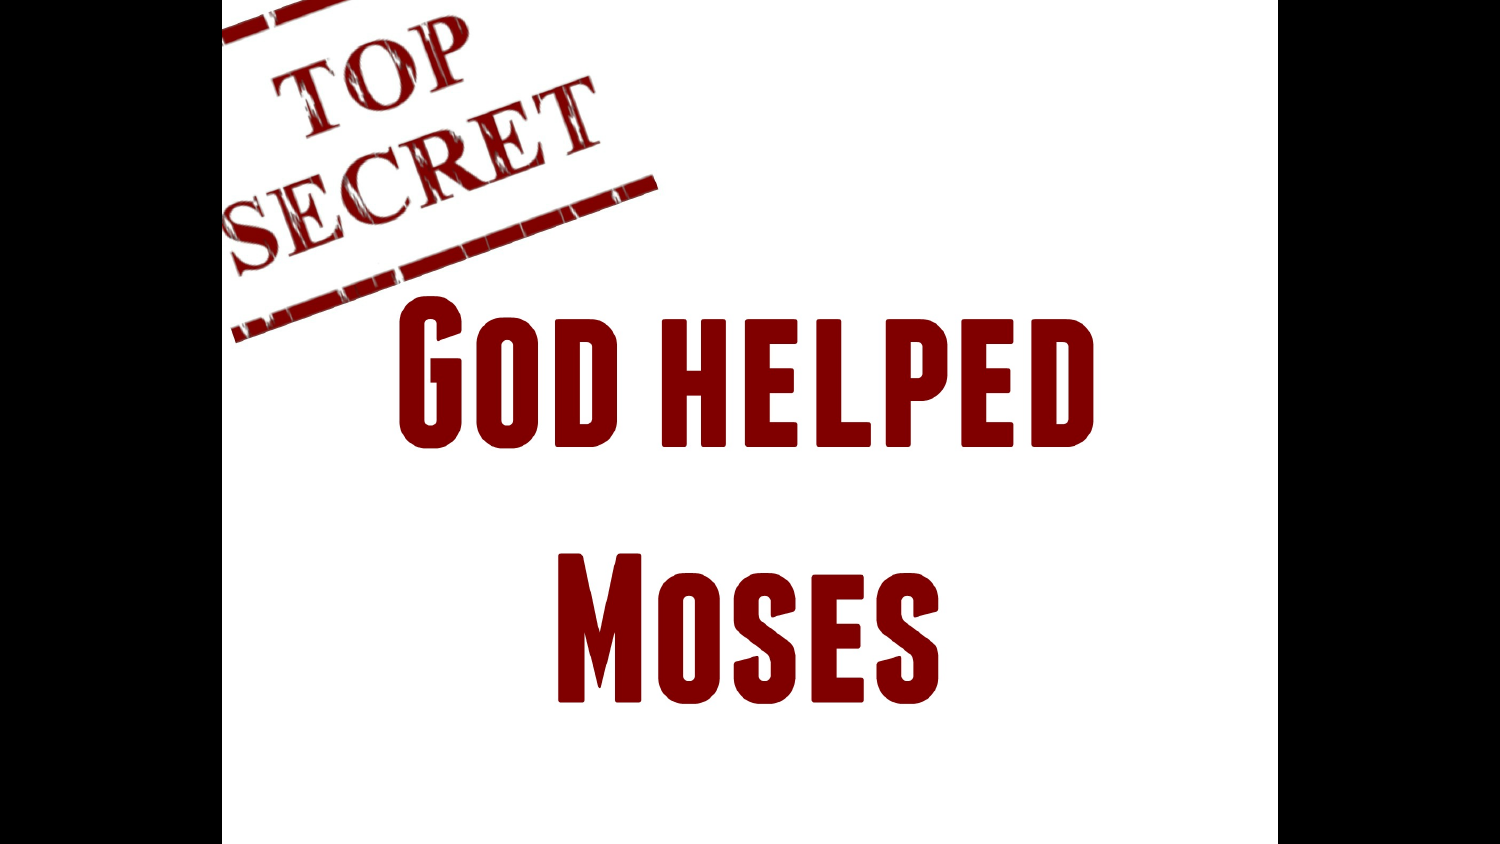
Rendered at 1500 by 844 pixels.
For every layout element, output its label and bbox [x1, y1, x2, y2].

picture [222, 0, 1278, 844]
